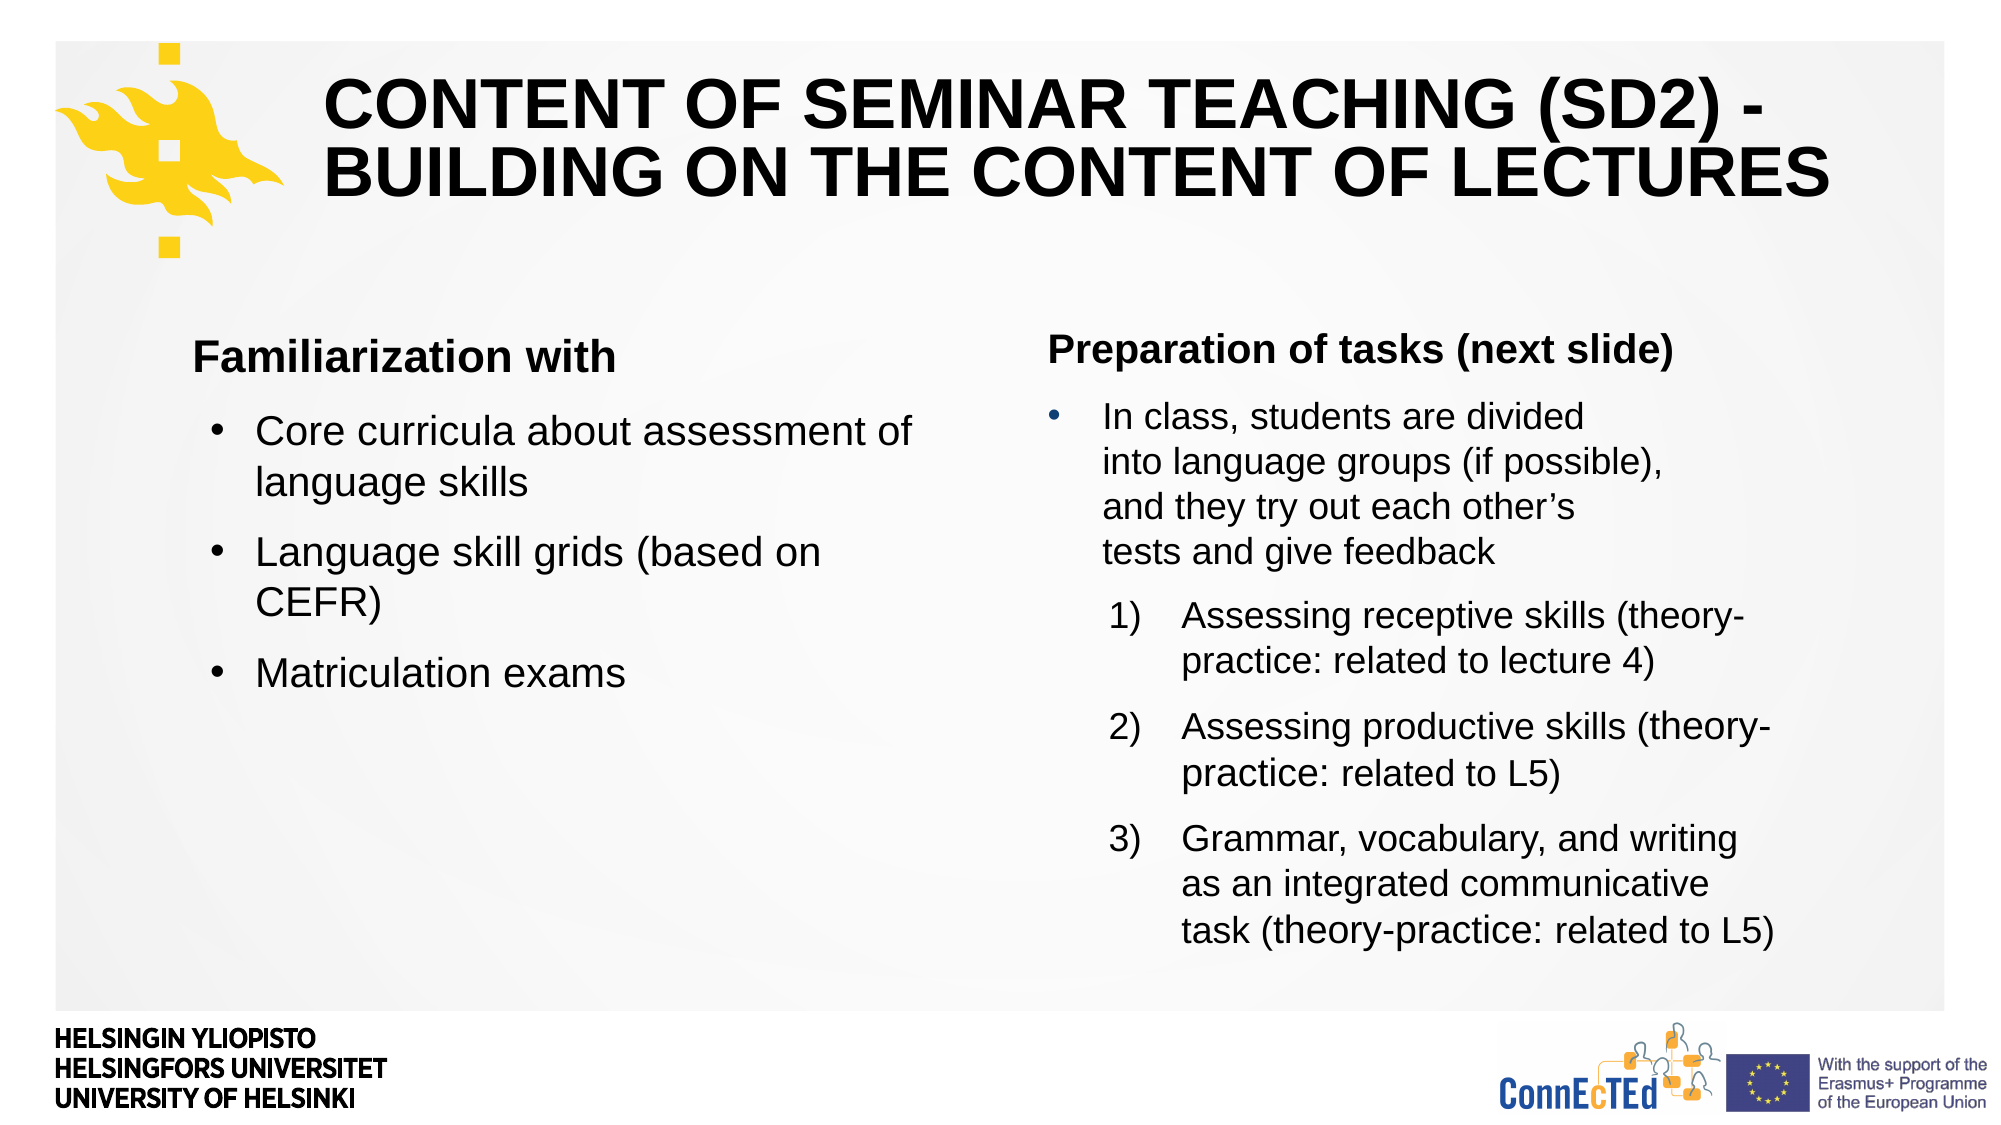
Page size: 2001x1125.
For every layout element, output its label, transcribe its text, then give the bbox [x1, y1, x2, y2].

picture [55, 41, 1945, 1011]
title CONTENT OF seminar teaching (sd2) -building on the content of lectures [323, 74, 1919, 234]
list Preparation of tasks (next slide) In class, students are divided into language groups (if possible), and they try out each other’s tests and give feedback Assessing receptive skills (theory-practice: related to lecture 4) Assessing productive skills (theory-practice: related to L5) Grammar, vocabulary, and writing as an integrated communicative task (theory-practice: related to L5) [1047, 322, 1780, 984]
picture [1497, 1021, 1987, 1115]
picture [159, 140, 180, 161]
list Familiarization with Core curricula about assessment of language skills Language skill grids (based on CEFR) Matriculation exams [192, 326, 925, 988]
